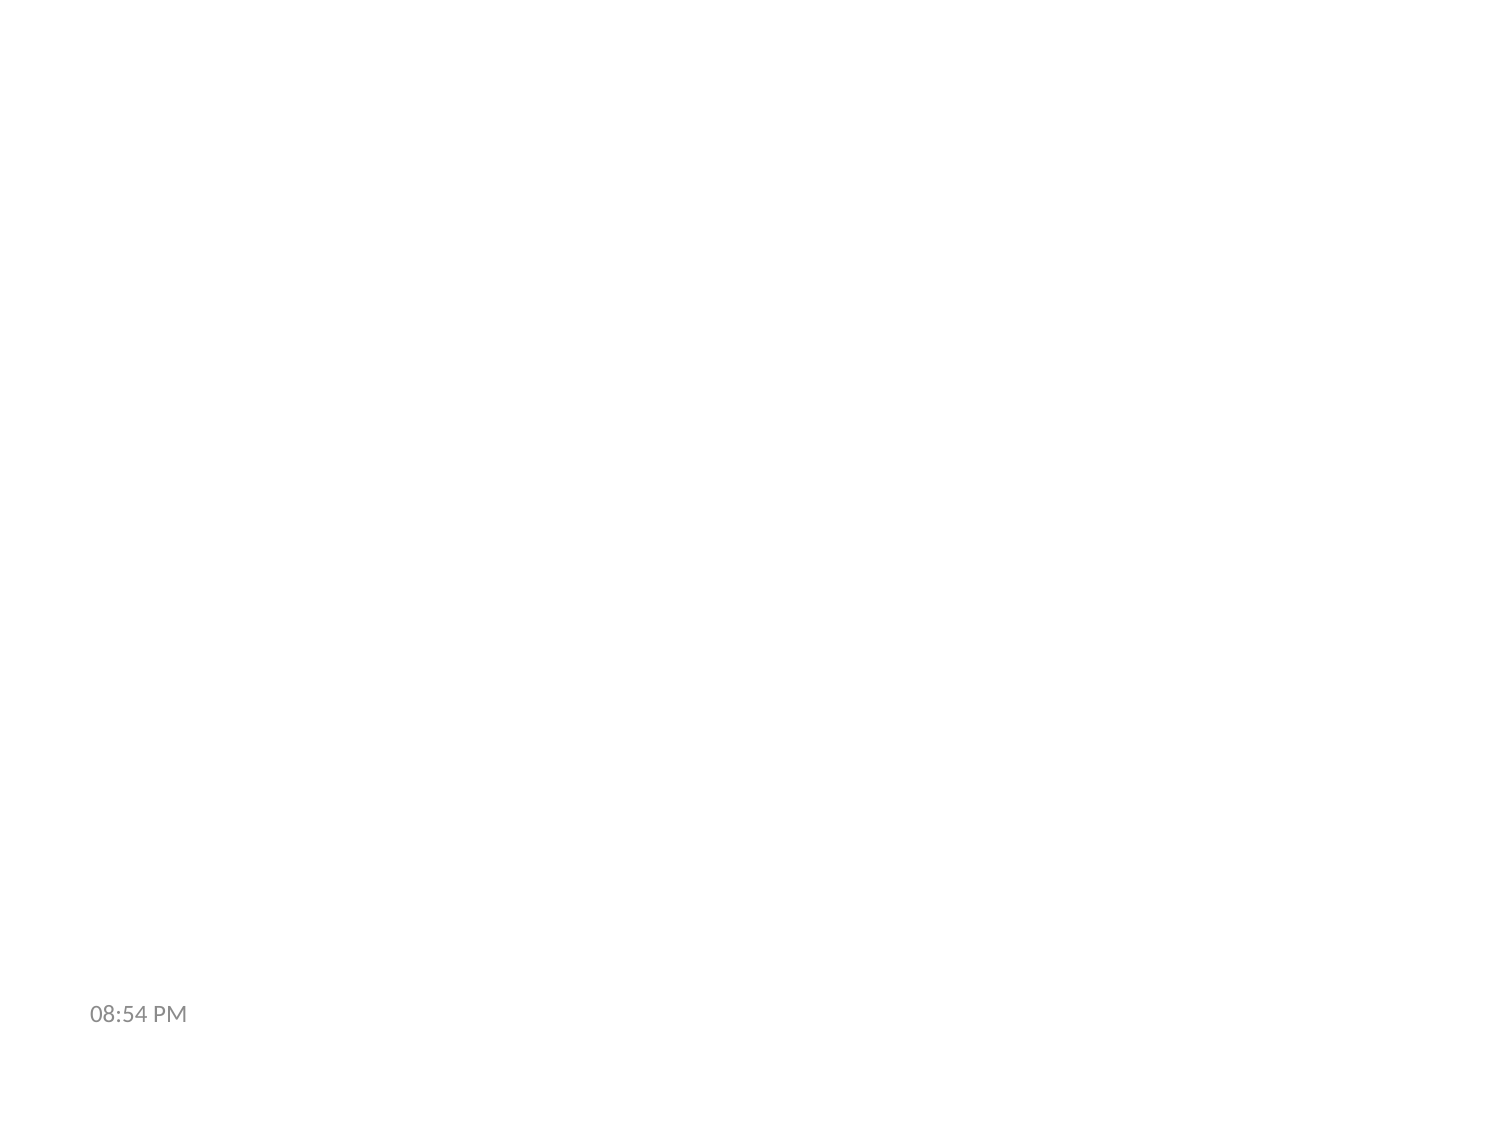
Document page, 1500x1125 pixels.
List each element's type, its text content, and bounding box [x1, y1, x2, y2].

text_box 3:35 PM [75, 982, 425, 1043]
